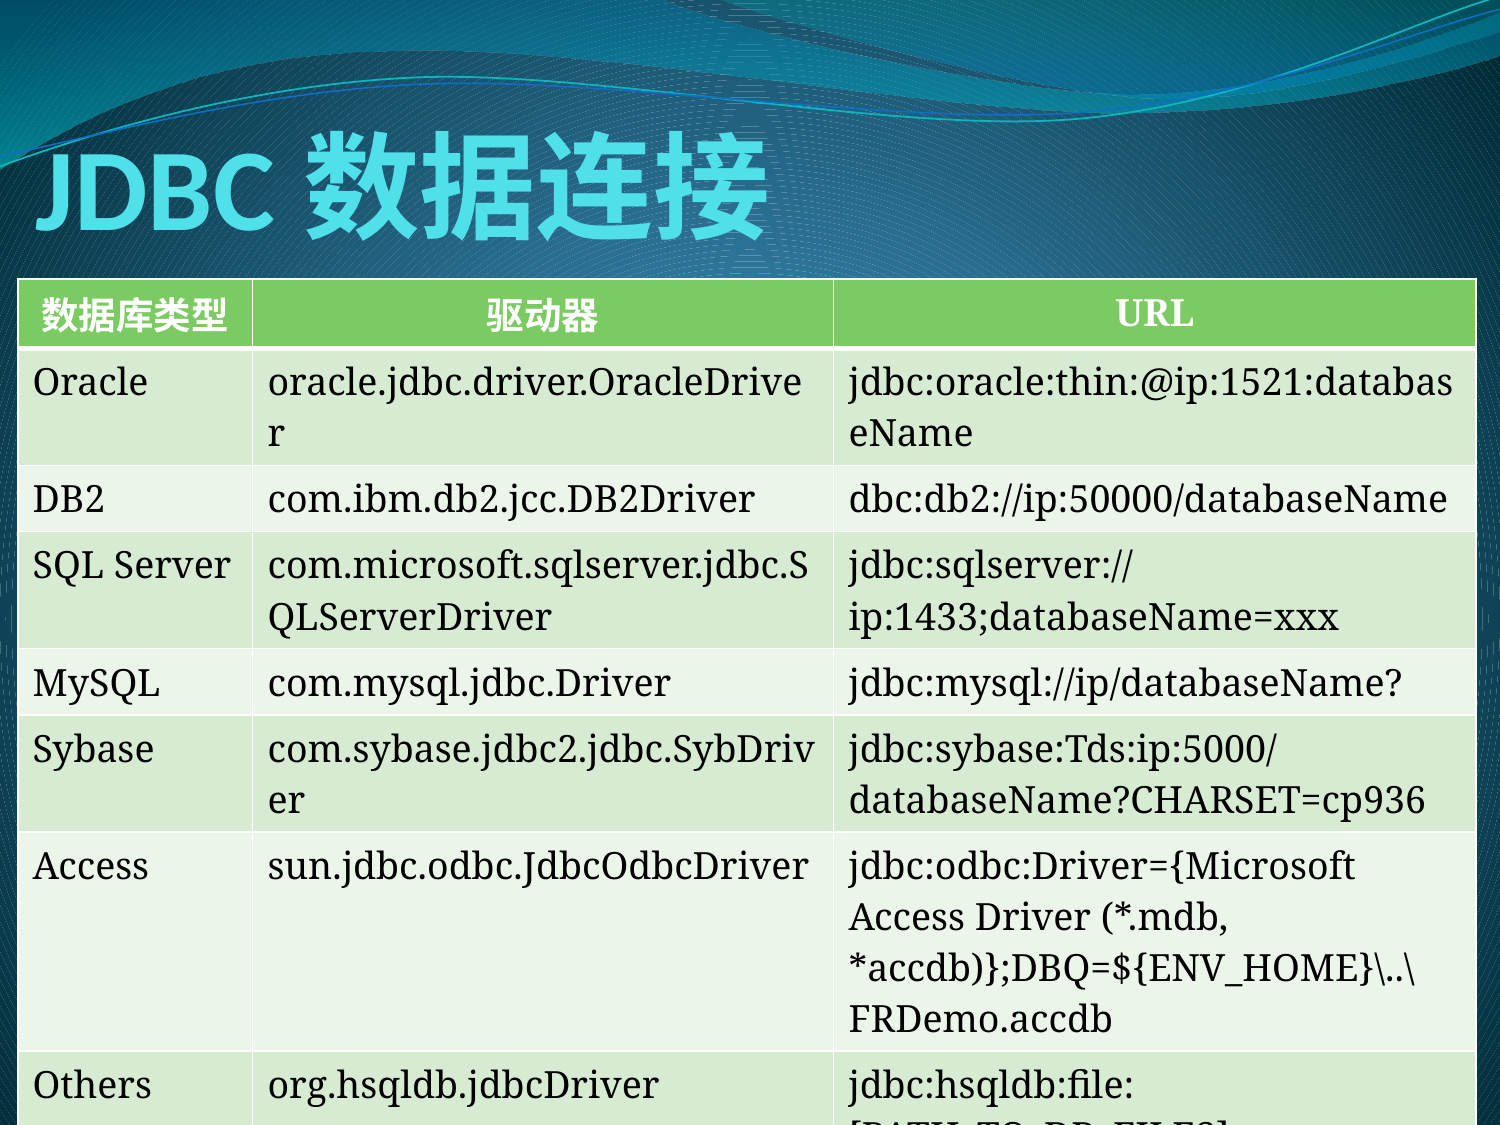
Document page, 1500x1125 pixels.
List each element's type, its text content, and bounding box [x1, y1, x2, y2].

table_cell com.ibm.db2.jcc.DB2Driver [253, 466, 833, 531]
table_cell SQL Server [19, 532, 252, 648]
table_cell org.hsqldb.jdbcDriver [253, 1052, 833, 1125]
table_cell dbc:db2://ip:50000/databaseName [834, 466, 1475, 531]
table_cell jdbc:mysql://ip/databaseName? [834, 649, 1475, 714]
table_cell jdbc:odbc:Driver={Microsoft Access Driver (*.mdb, *accdb)};DBQ=${ENV_HOME}\..\FRDemo.accdb [834, 833, 1475, 1050]
table_cell jdbc:sqlserver://ip:1433;databaseName=xxx [834, 532, 1475, 648]
title JDBC数据连接 [29, 101, 774, 254]
table_cell jdbc:hsqldb:file:[PATH_TO_DB_FILES] [834, 1052, 1475, 1125]
table_cell Others [19, 1052, 252, 1125]
table_cell com.mysql.jdbc.Driver [253, 649, 833, 714]
table_header 驱动器 [253, 280, 833, 346]
table_cell Access [19, 833, 252, 1050]
table_cell com.sybase.jdbc2.jdbc.SybDriver [253, 716, 833, 831]
table_cell com.microsoft.sqlserver.jdbc.SQLServerDriver [253, 532, 833, 648]
table_cell jdbc:oracle:thin:@ip:1521:databaseName [834, 351, 1475, 465]
table_cell oracle.jdbc.driver.OracleDriver [253, 351, 833, 465]
table_cell sun.jdbc.odbc.JdbcOdbcDriver [253, 833, 833, 1050]
table_cell MySQL [19, 649, 252, 714]
table_cell DB2 [19, 466, 252, 531]
table_cell jdbc:sybase:Tds:ip:5000/databaseName?CHARSET=cp936 [834, 716, 1475, 831]
table_cell Sybase [19, 716, 252, 831]
table_cell Oracle [19, 351, 252, 465]
table_header 数据库类型 [19, 280, 252, 346]
table_header URL [834, 280, 1475, 346]
